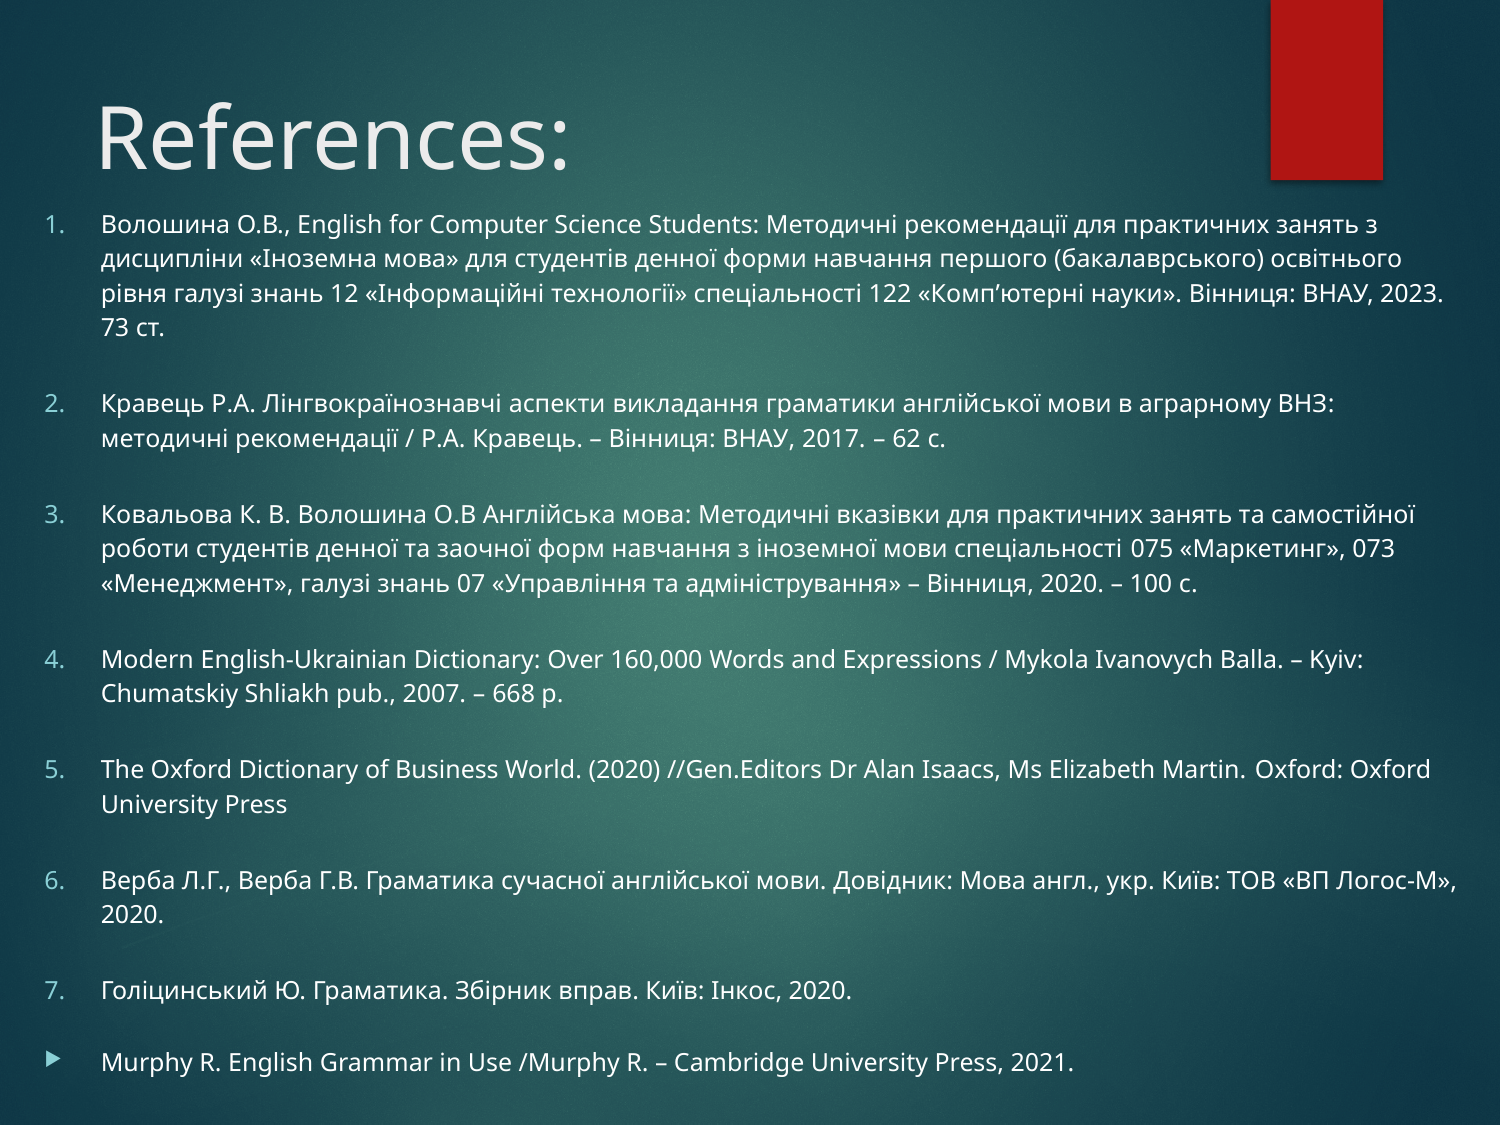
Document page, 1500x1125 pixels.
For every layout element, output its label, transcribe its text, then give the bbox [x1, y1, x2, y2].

title References: [79, 74, 1237, 196]
list Волошина О.В., English for Computer Science Students: Методичні рекомендації для практичних занять з дисципліни «Іноземна мова» для студентів денної форми навчання першого (бакалаврського) освітнього рівня галузі знань 12 «Інформаційні технології» спеціальності 122 «Комп’ютерні науки». Вінниця: ВНАУ, 2023. 73 ст. Кравець Р.А. Лінгвокраїнознавчі аспекти викладання граматики англійської мови в аграрному ВНЗ: методичні рекомендації / Р.А. Кравець. – Вінниця: ВНАУ, 2017. – 62 с. Ковальова К. В. Волошина О.В Англійська мова: Методичні вказівки для практичних занять та самостійної роботи студентів денної та заочної форм навчання з іноземної мови спеціальності 075 «Маркетинг», 073 «Менеджмент», галузі знань 07 «Управління та адміністрування» – Вінниця, 2020. – 100 с. Modern English-Ukrainian Dictionary: Over 160,000 Words and Expressions / Mykola Ivanovych Balla. – Kyiv: Chumatskiy Shliakh pub., 2007. – 668 p. The Oxford Dictionary of Business World. (2020) //Gen.Editors Dr Alan Isaacs, Ms Elizabeth Martin. Oxford: Oxford University Press Верба Л.Г., Верба Г.В. Граматика сучасної англійської мови. Довідник: Мова англ., укр. Київ: ТОВ «ВП Логос-М», 2020. Голіцинський Ю. Граматика. Збірник вправ. Київ: Інкос, 2020. Murphy R. English Grammar in Use /Murphy R. – Cambridge University Press, 2021. [29, 196, 1483, 1090]
